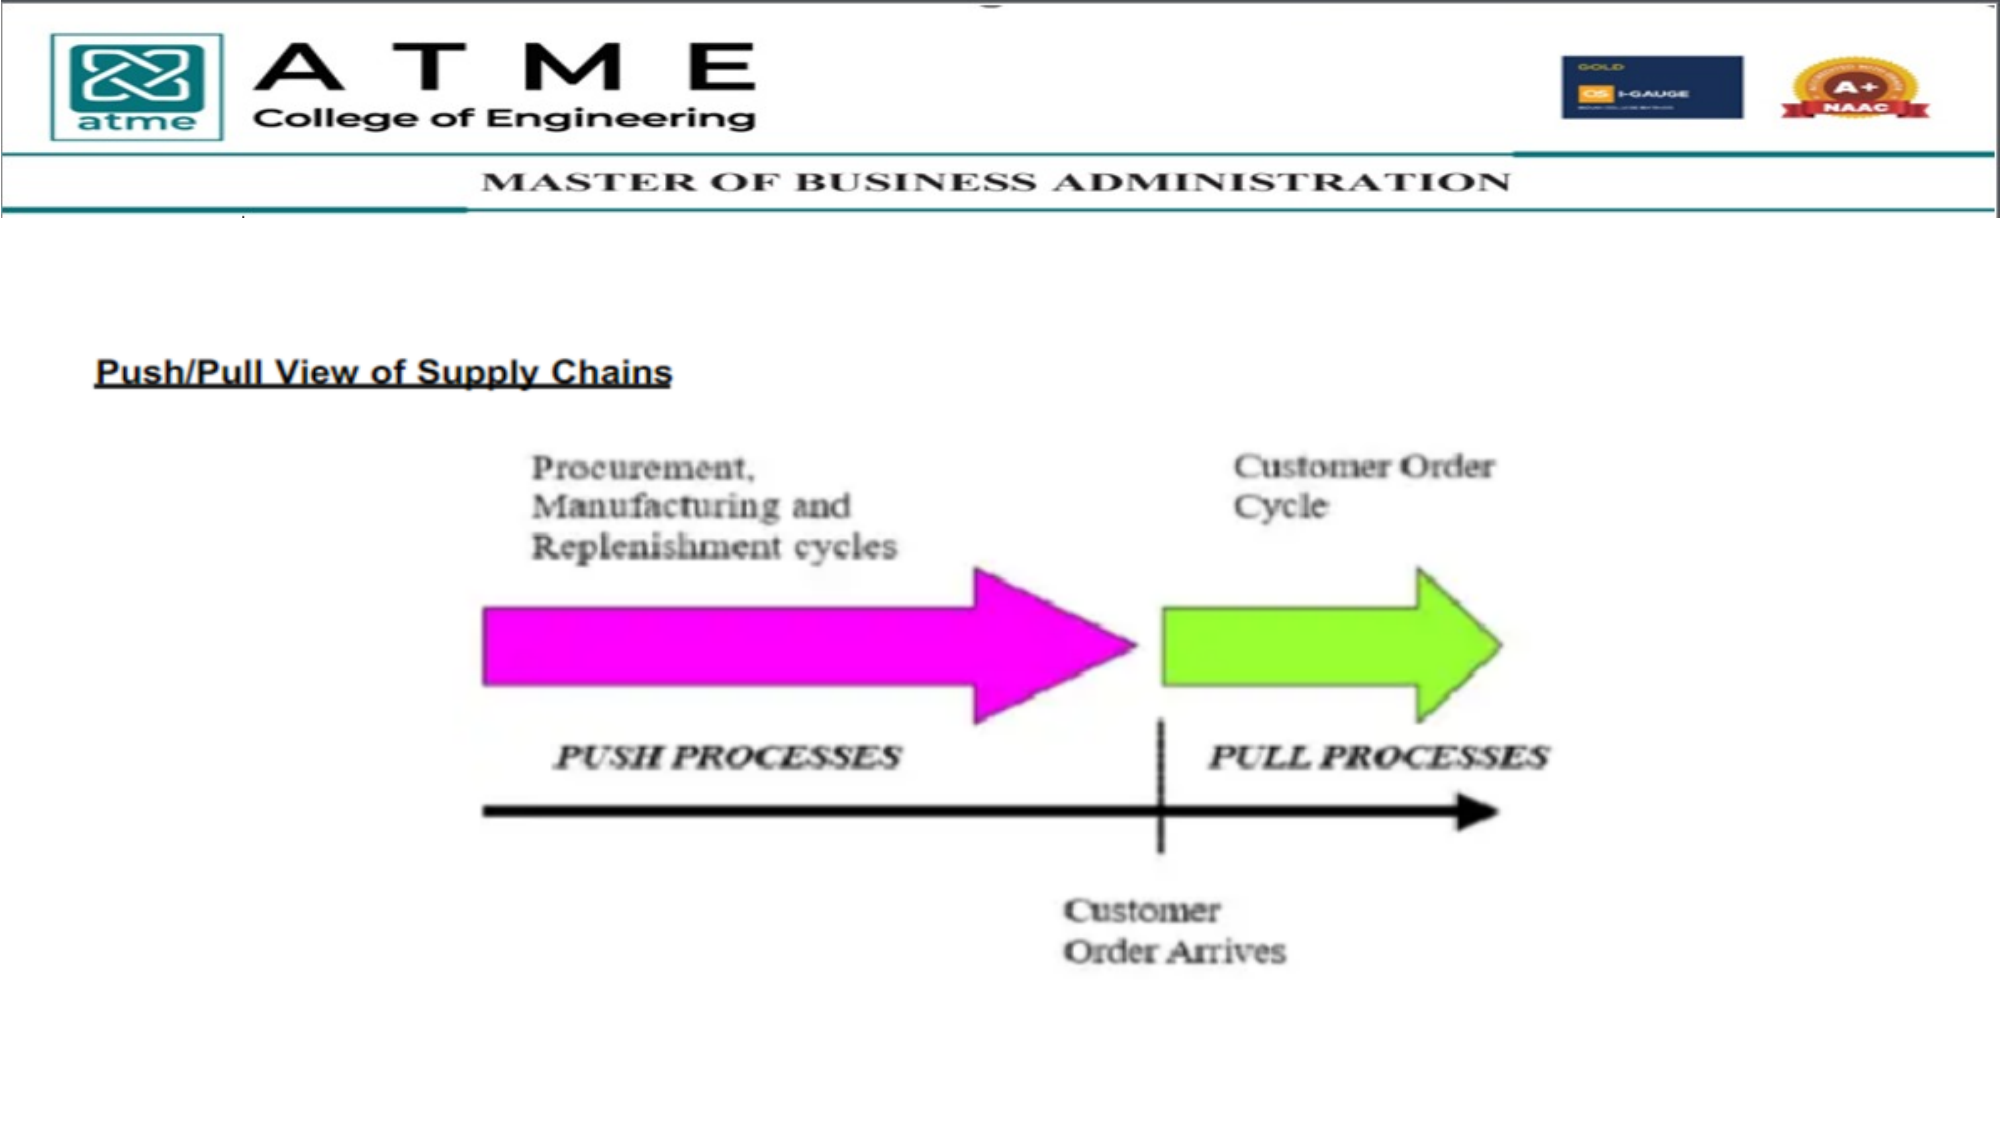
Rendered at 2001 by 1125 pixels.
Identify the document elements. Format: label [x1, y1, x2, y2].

list [74, 344, 1594, 989]
picture [1, 0, 2000, 218]
